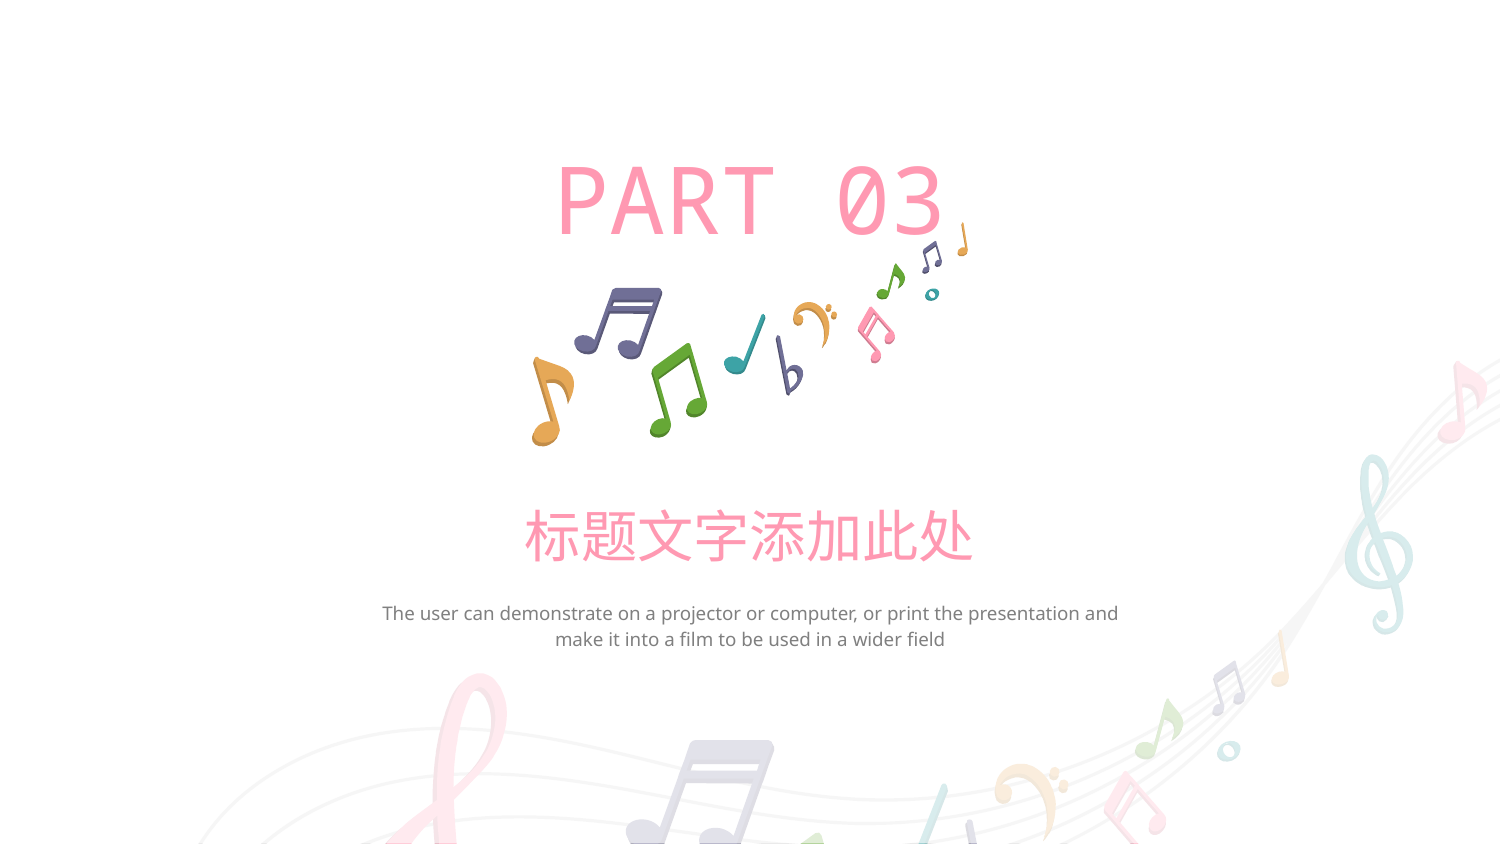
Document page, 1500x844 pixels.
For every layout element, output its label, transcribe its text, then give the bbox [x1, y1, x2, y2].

picture [532, 222, 968, 447]
text_box PART 03 [538, 133, 962, 222]
text_box 标题文字添加此处 [510, 493, 990, 577]
text_box The user can demonstrate on a projector or computer, or print the presentation and make it into a film to be used in a wider field [346, 591, 1154, 658]
